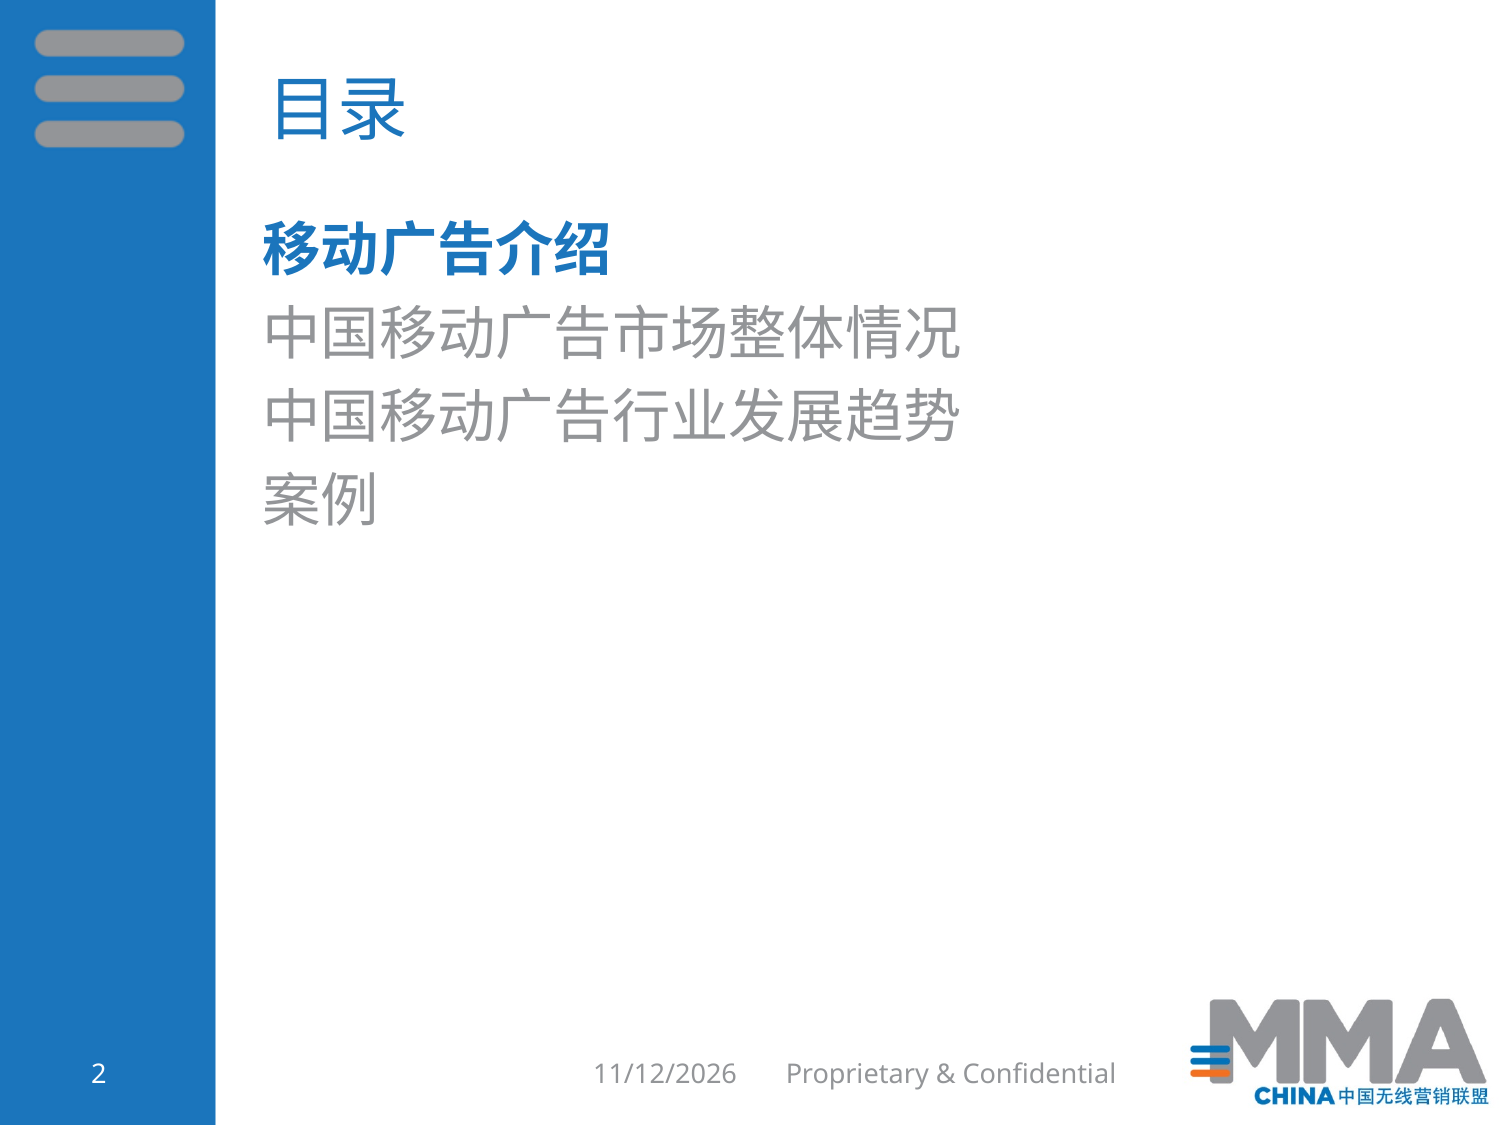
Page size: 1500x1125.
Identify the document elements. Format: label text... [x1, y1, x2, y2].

title 目录 [252, 39, 1465, 185]
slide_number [495, 1044, 752, 1105]
slide_number 2 [41, 1044, 157, 1105]
list 移动广告介绍 中国移动广告市场整体情况 中国移动广告行业发展趋势 案例 [247, 212, 1461, 590]
footer Proprietary & Confidential [752, 1044, 1150, 1105]
picture [0, 0, 1500, 1125]
